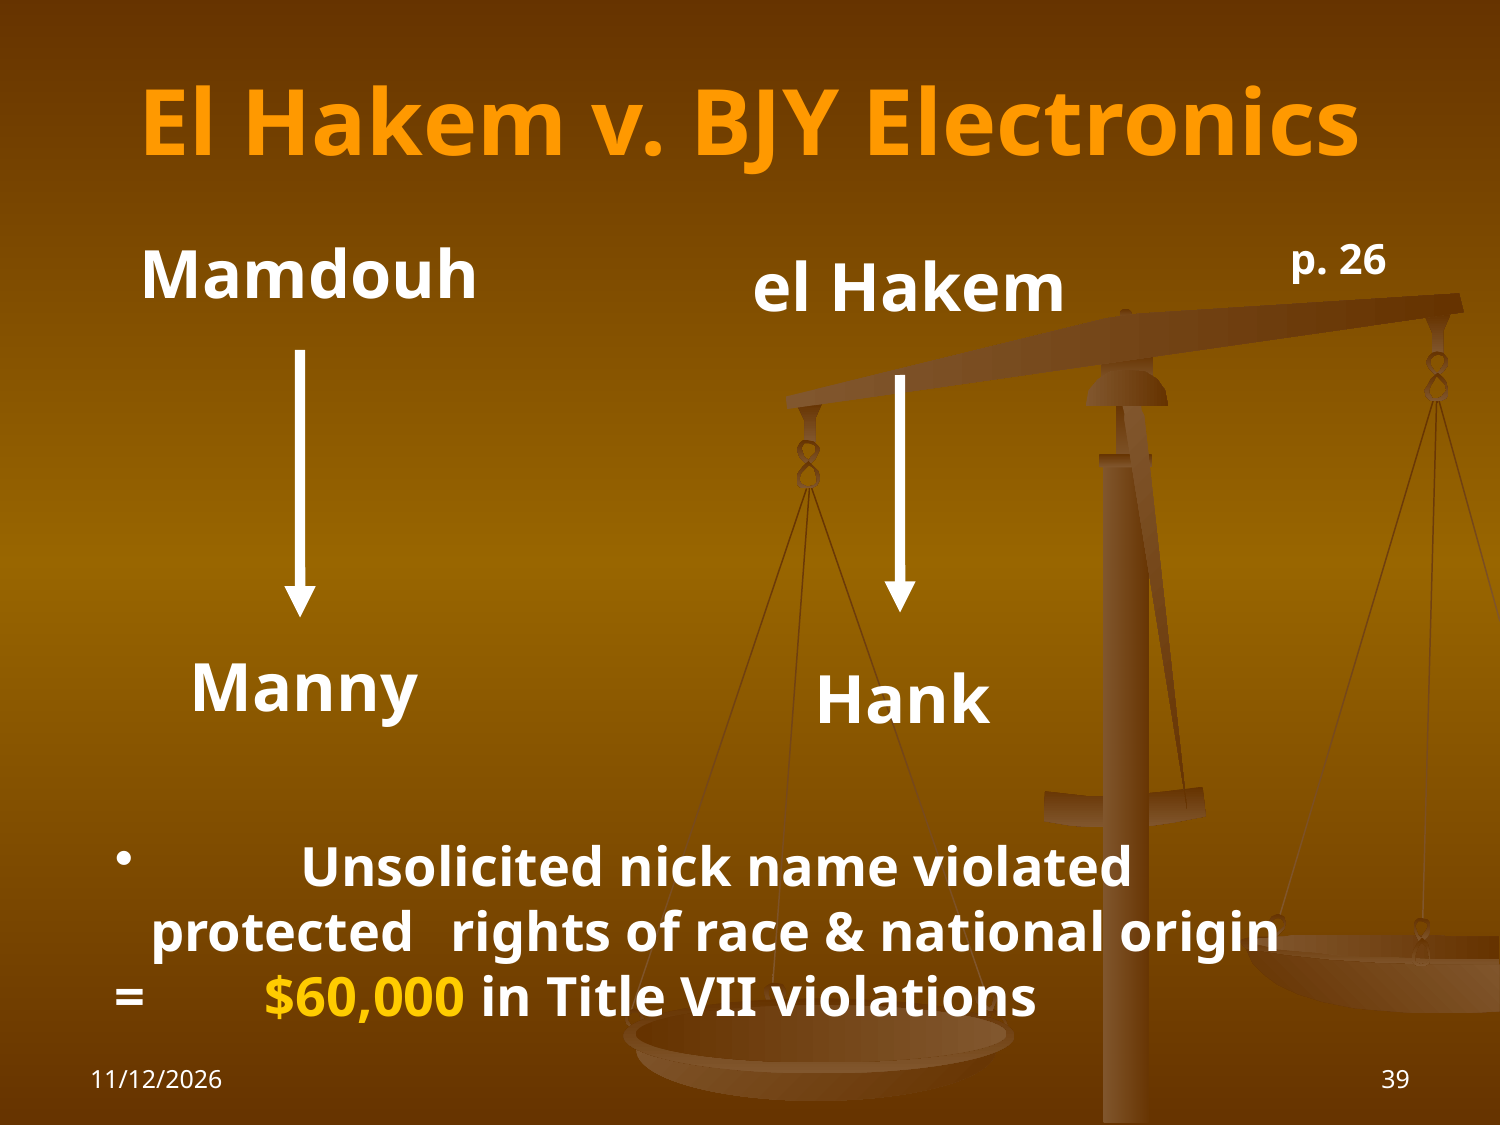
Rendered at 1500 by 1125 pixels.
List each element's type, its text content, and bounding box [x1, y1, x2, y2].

text_box Manny [174, 637, 438, 733]
text_box [293, 349, 307, 618]
slide_number 39 [1074, 1029, 1426, 1106]
text_box Unsolicited nick name violated protected rights of race & national origin = $60,000 in Title VII violations [99, 824, 1413, 1035]
title El Hakem v. BJY Electronics [74, 24, 1426, 213]
text_box el Hakem [737, 237, 1150, 333]
text_box Hank [799, 649, 1038, 745]
text_box p. 26 [1274, 224, 1413, 290]
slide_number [74, 1029, 426, 1106]
text_box [893, 374, 907, 613]
text_box Mamdouh [125, 224, 525, 320]
